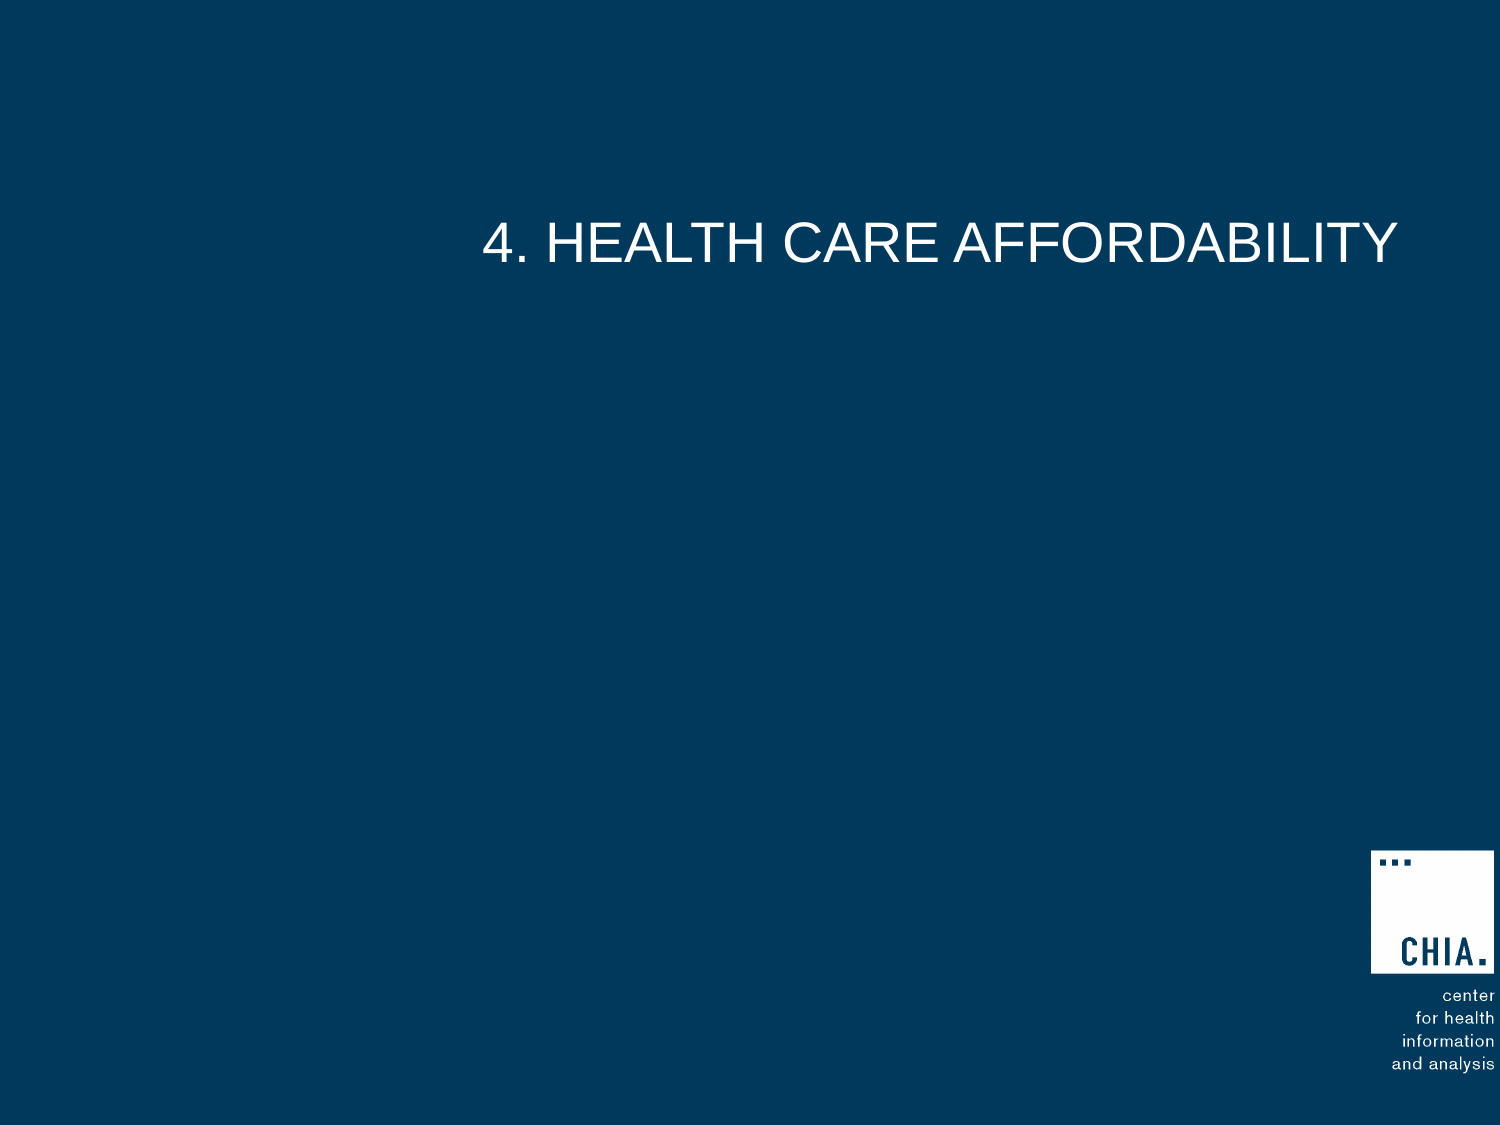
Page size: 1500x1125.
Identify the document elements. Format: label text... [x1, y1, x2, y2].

picture [0, 0, 1500, 1125]
title 4. Health care AFFORDABILITY [139, 197, 1415, 282]
